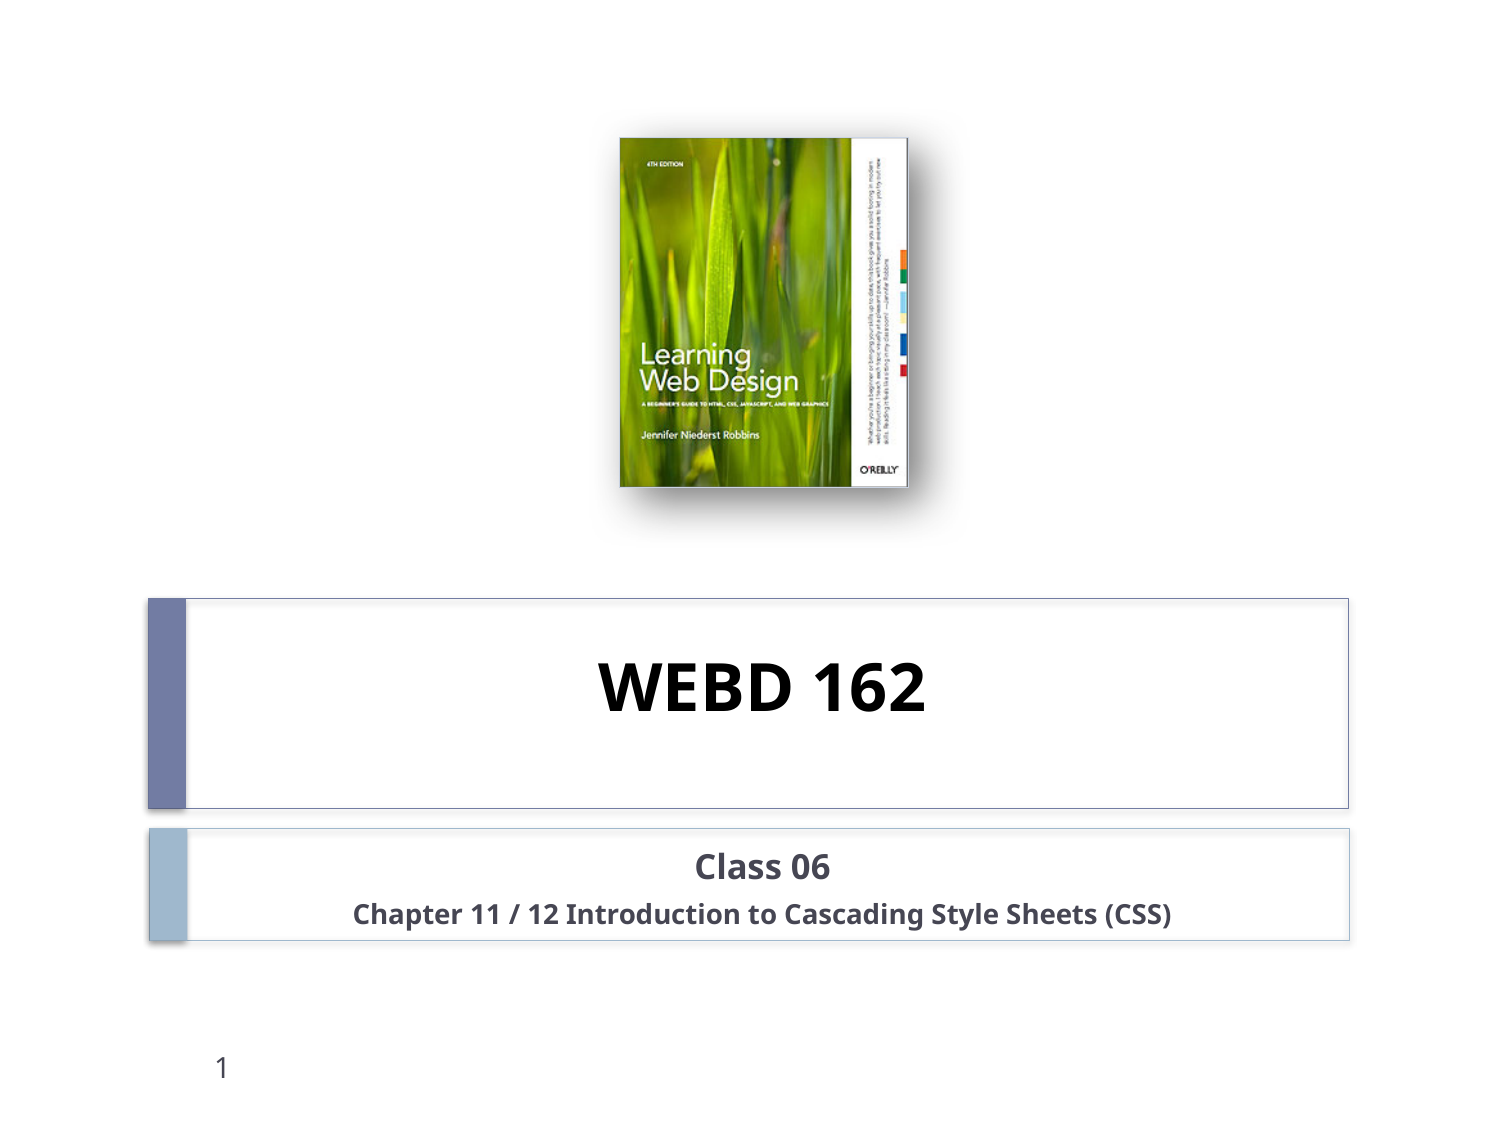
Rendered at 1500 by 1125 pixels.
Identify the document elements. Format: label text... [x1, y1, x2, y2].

subtitle Class 06 Chapter 11 / 12 Introduction to Cascading Style Sheets (CSS) [200, 837, 1325, 938]
title WEBD 162 [200, 637, 1325, 800]
slide_number 1 [199, 1042, 400, 1103]
picture [618, 137, 908, 488]
